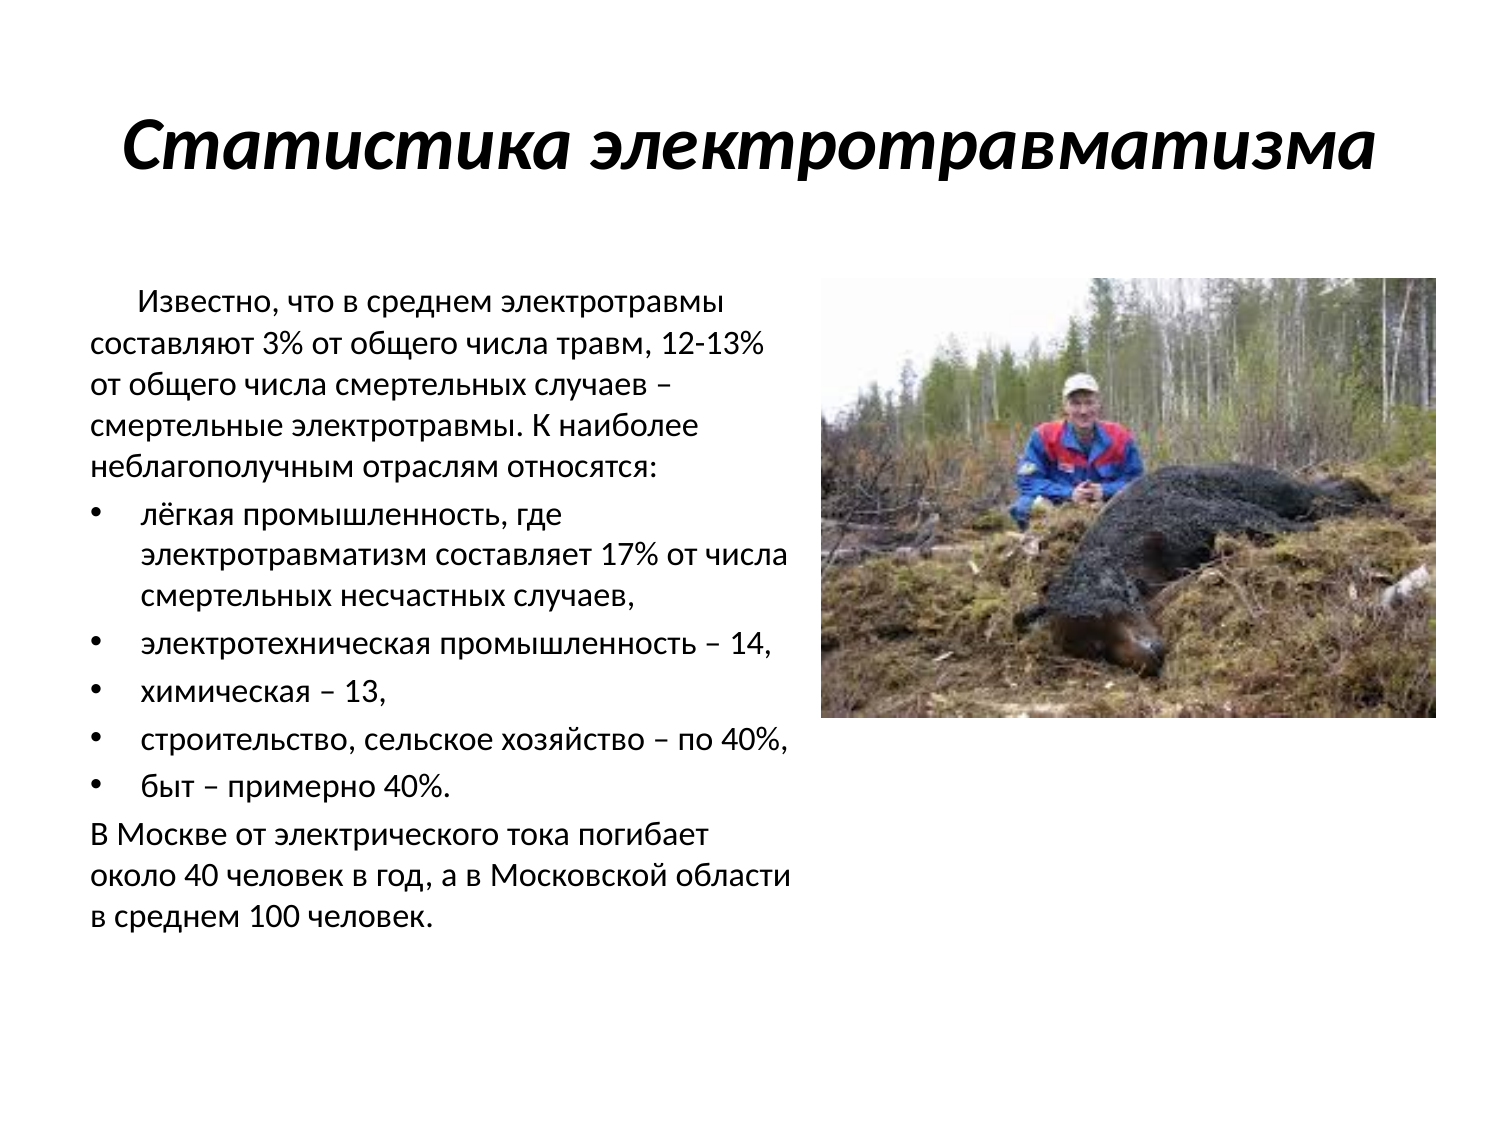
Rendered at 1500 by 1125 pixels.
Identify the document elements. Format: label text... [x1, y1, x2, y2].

picture [821, 278, 1436, 719]
title Статистика электротравматизма [75, 45, 1425, 233]
list Известно, что в среднем электротравмы составляют 3% от общего числа травм, 12-13% от общего числа смертельных случаев – смертельные электротравмы. К наиболее неблагополучным отраслям относятся: лёгкая промышленность, где электротравматизм составляет 17% от числа смертельных несчастных случаев, электротехническая промышленность – 14, химическая – 13, строительство, сельское хозяйство – по 40%, быт – примерно 40%. В Москве от электрического тока погибает около 40 человек в год, а в Московской области в среднем 100 человек. [75, 262, 809, 965]
